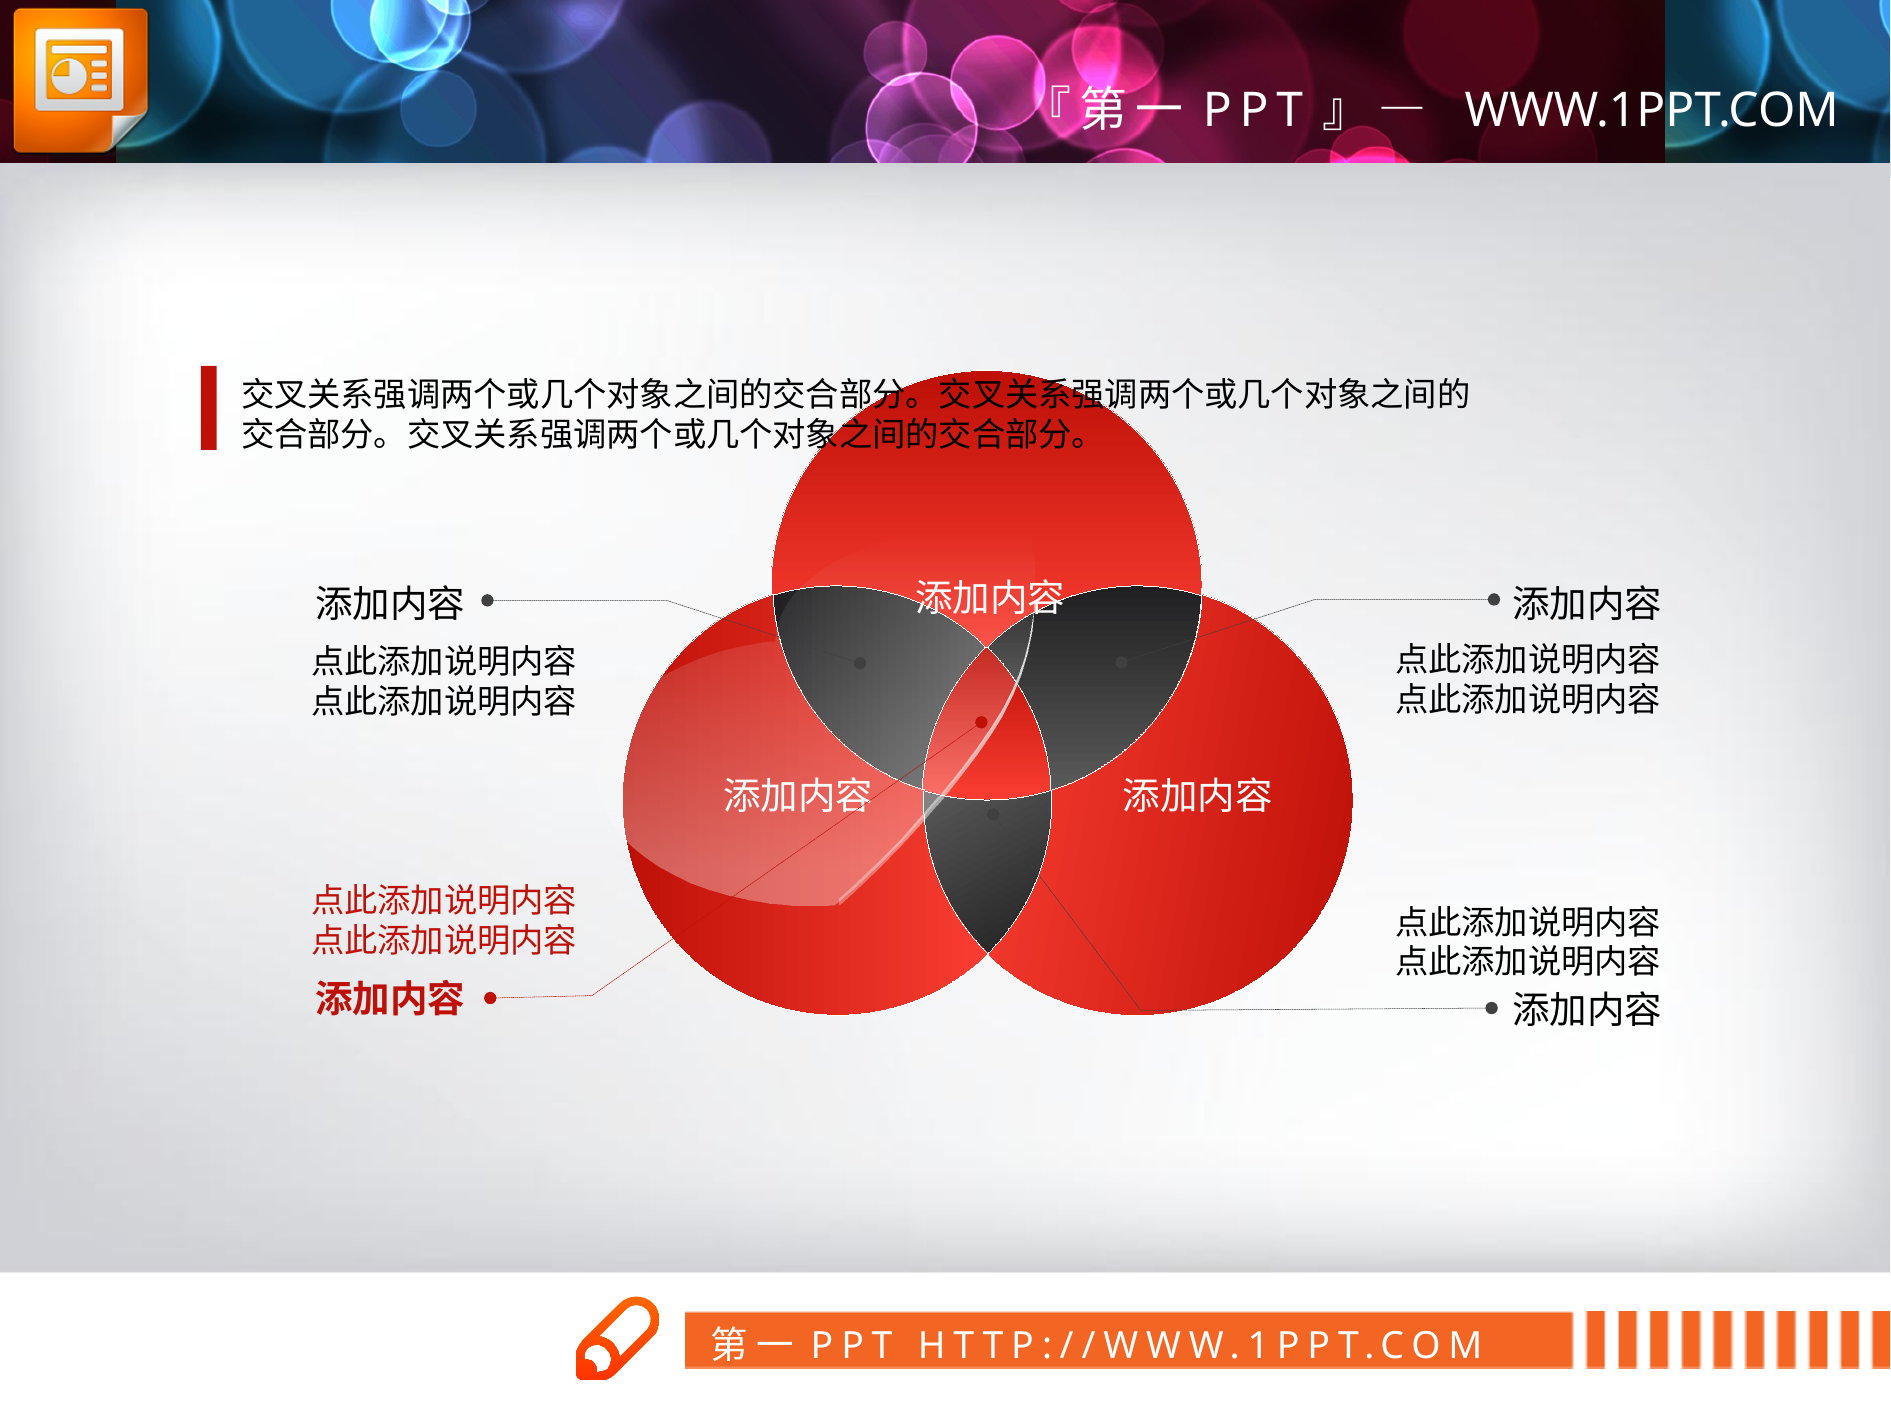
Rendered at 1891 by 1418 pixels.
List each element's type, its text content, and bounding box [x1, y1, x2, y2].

text_box 交叉关系强调两个或几个对象之间的交合部分。交叉关系强调两个或几个对象之间的 交合部分。交叉关系强调两个或几个对象之间的交合部分。 [226, 365, 1487, 461]
text_box 添加内容 [1497, 978, 1678, 1039]
text_box 点此添加说明内容 点此添加说明内容 [296, 632, 590, 728]
picture [0, 0, 1891, 1275]
text_box 点此添加说明内容 点此添加说明内容 [1380, 893, 1677, 988]
text_box [1358, 956, 1497, 1015]
text_box [484, 967, 590, 1005]
text_box [481, 594, 590, 618]
text_box 添加内容 [300, 572, 481, 632]
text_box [596, 370, 1354, 1016]
picture [685, 1311, 1891, 1369]
text_box 添加内容 [300, 967, 481, 1028]
text_box 点此添加说明内容 点此添加说明内容 [1380, 630, 1677, 726]
text_box [1358, 593, 1497, 623]
text_box 添加内容 [1497, 572, 1678, 633]
text_box 点此添加说明内容 点此添加说明内容 [296, 871, 590, 967]
text_box [200, 365, 217, 450]
